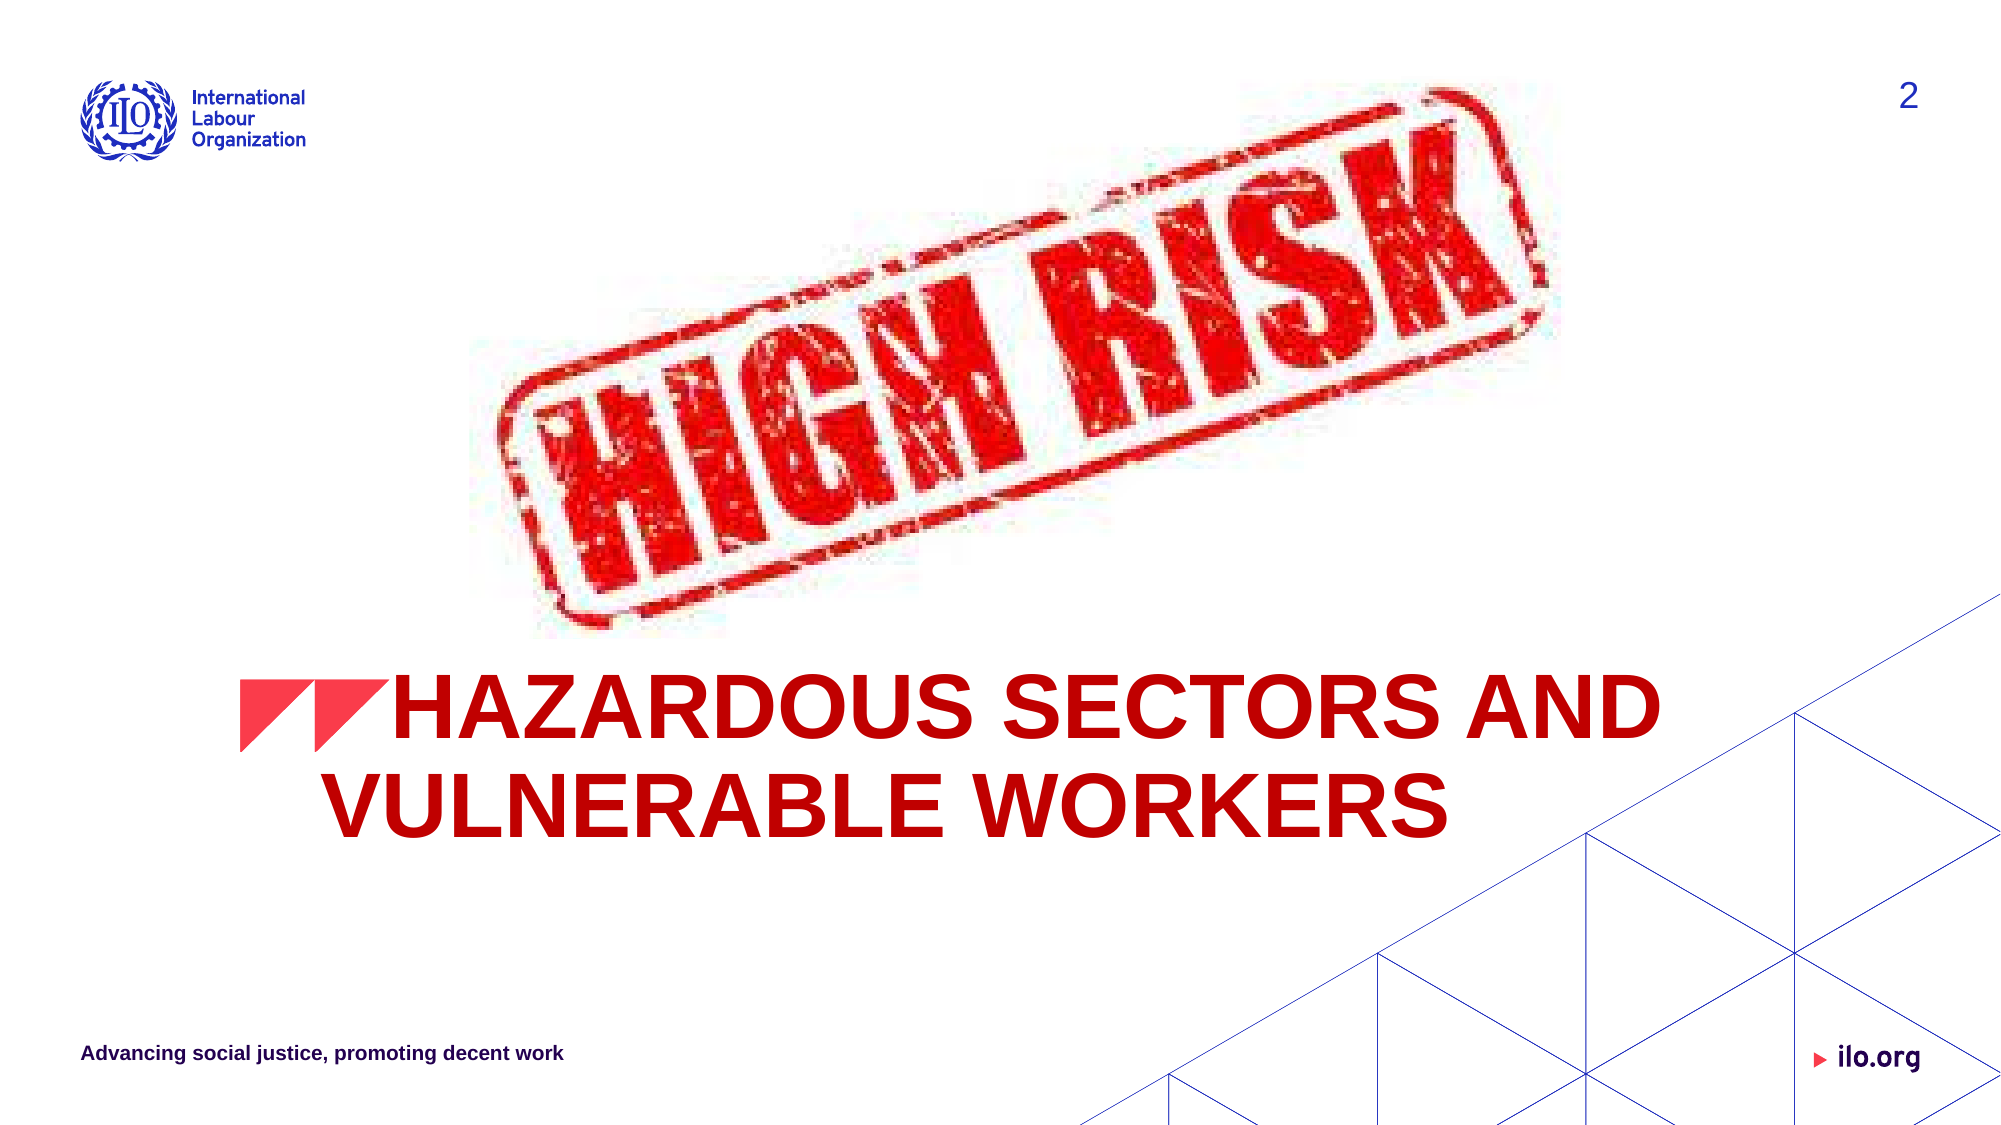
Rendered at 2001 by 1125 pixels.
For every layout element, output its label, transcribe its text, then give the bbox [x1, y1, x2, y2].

picture [469, 76, 1578, 640]
list HAZARDOUS SECTORS AND VULNERABLE WORKERS [240, 641, 1772, 802]
slide_number 2 [1830, 70, 1920, 119]
footer Advancing social justice, promoting decent work [80, 1039, 1000, 1070]
